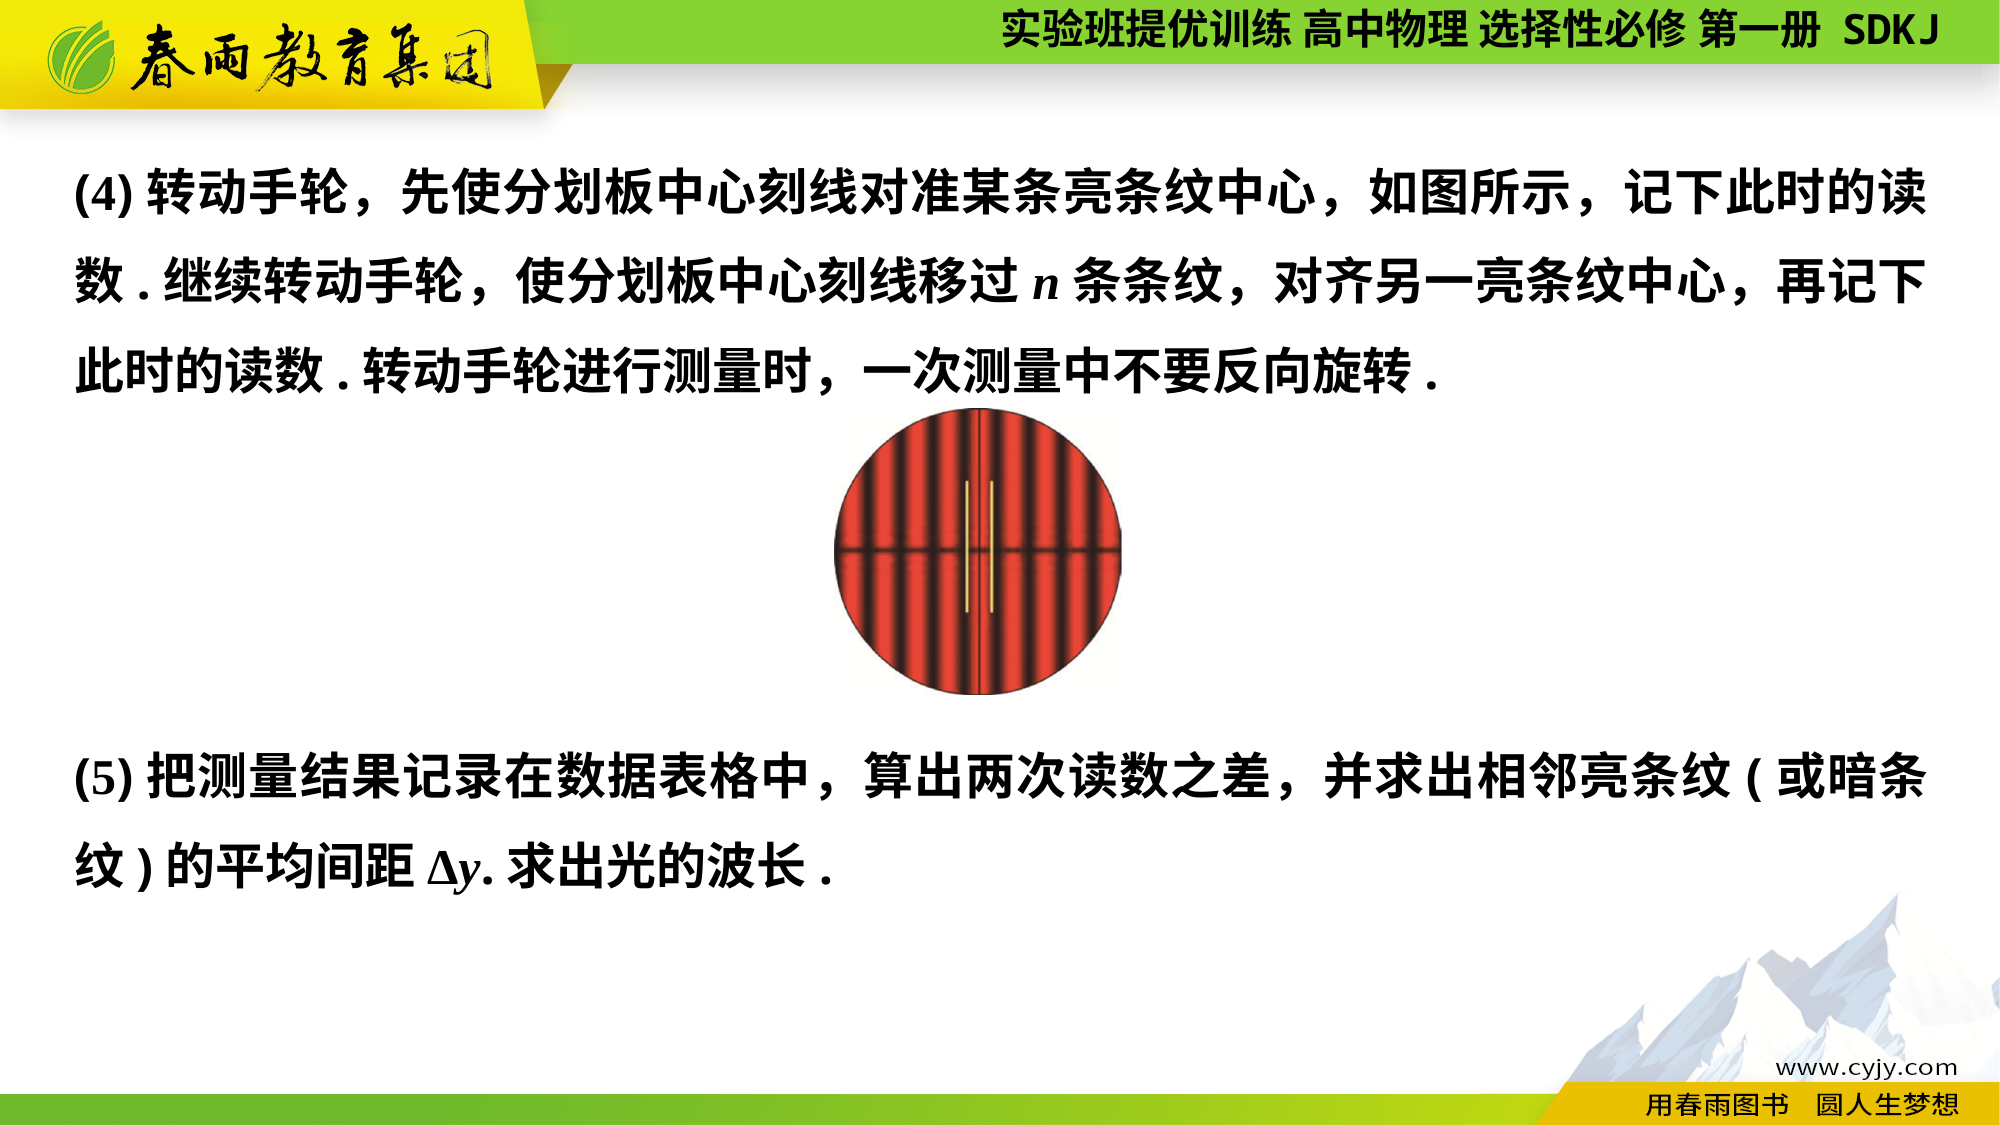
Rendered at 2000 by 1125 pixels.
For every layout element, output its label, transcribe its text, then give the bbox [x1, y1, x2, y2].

picture [0, 0, 2000, 1125]
list (4)转动手轮，先使分划板中心刻线对准某条亮条纹中心，如图所示，记下此时的读数.继续转动手轮，使分划板中心刻线移过n条条纹，对齐另一亮条纹中心，再记下此时的读数.转动手轮进行测量时，一次测量中不要反向旋转. (5)把测量结果记录在数据表格中，算出两次读数之差，并求出相邻亮条纹(或暗条纹)的平均间距Δy.求出光的波长. [59, 122, 1944, 910]
